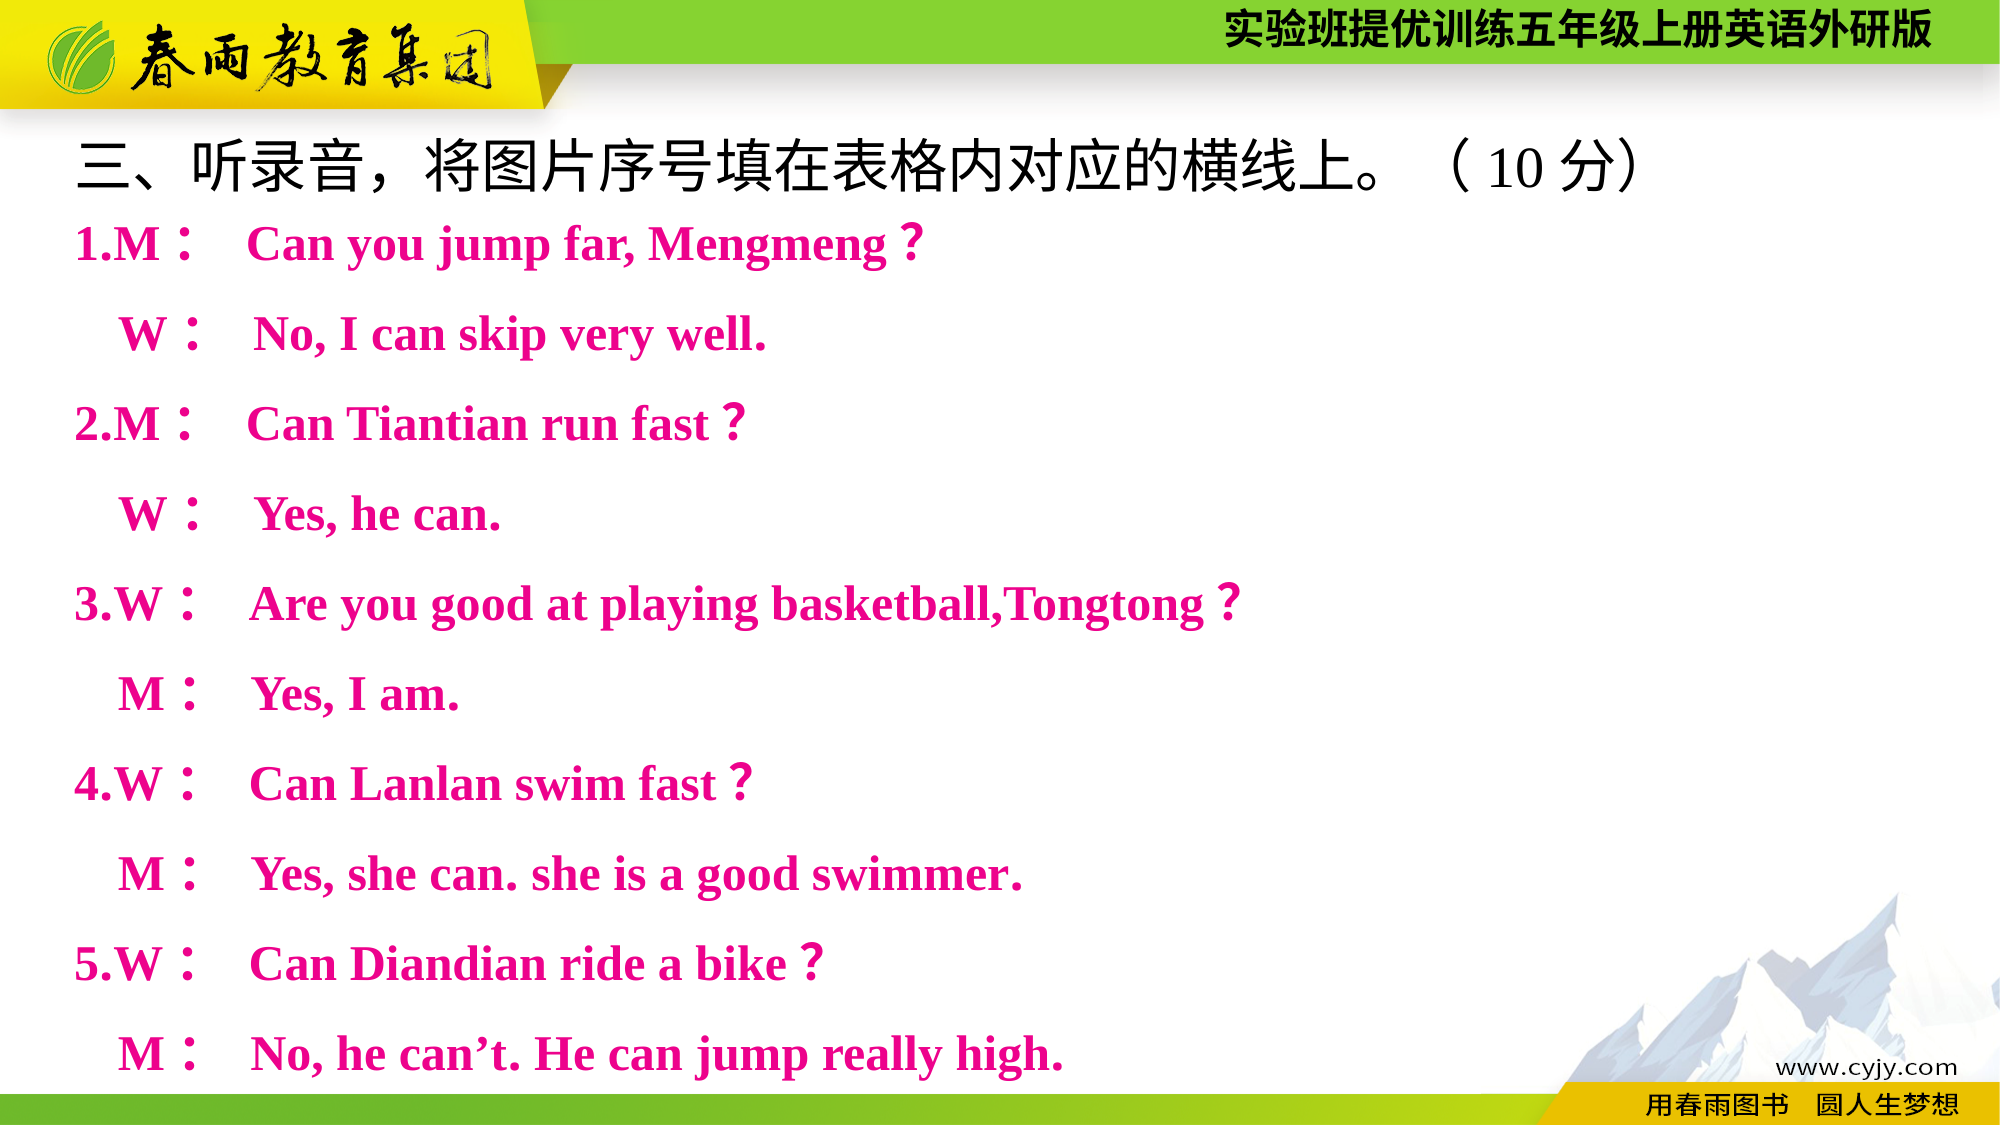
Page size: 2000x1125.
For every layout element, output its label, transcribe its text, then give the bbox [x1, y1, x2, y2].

list 三、听录音，将图片序号填在表格内对应的横线上。（10分） [59, 86, 1944, 172]
text_box 1.M： Can you jump far, Mengmeng？ W： No, I can skip very well. 2.M： Can Tiantian run fast？ W： Yes, he can. 3.W： Are you good at playing basketball,Tongtong？ M： Yes, I am. 4.W： Can Lanlan swim fast？ M： Yes, she can. she is a good swimmer. 5.W： Can Diandian ride a bike？ M： No, he can’t. He can jump really high. [59, 172, 1944, 1088]
picture [0, 0, 2000, 1125]
